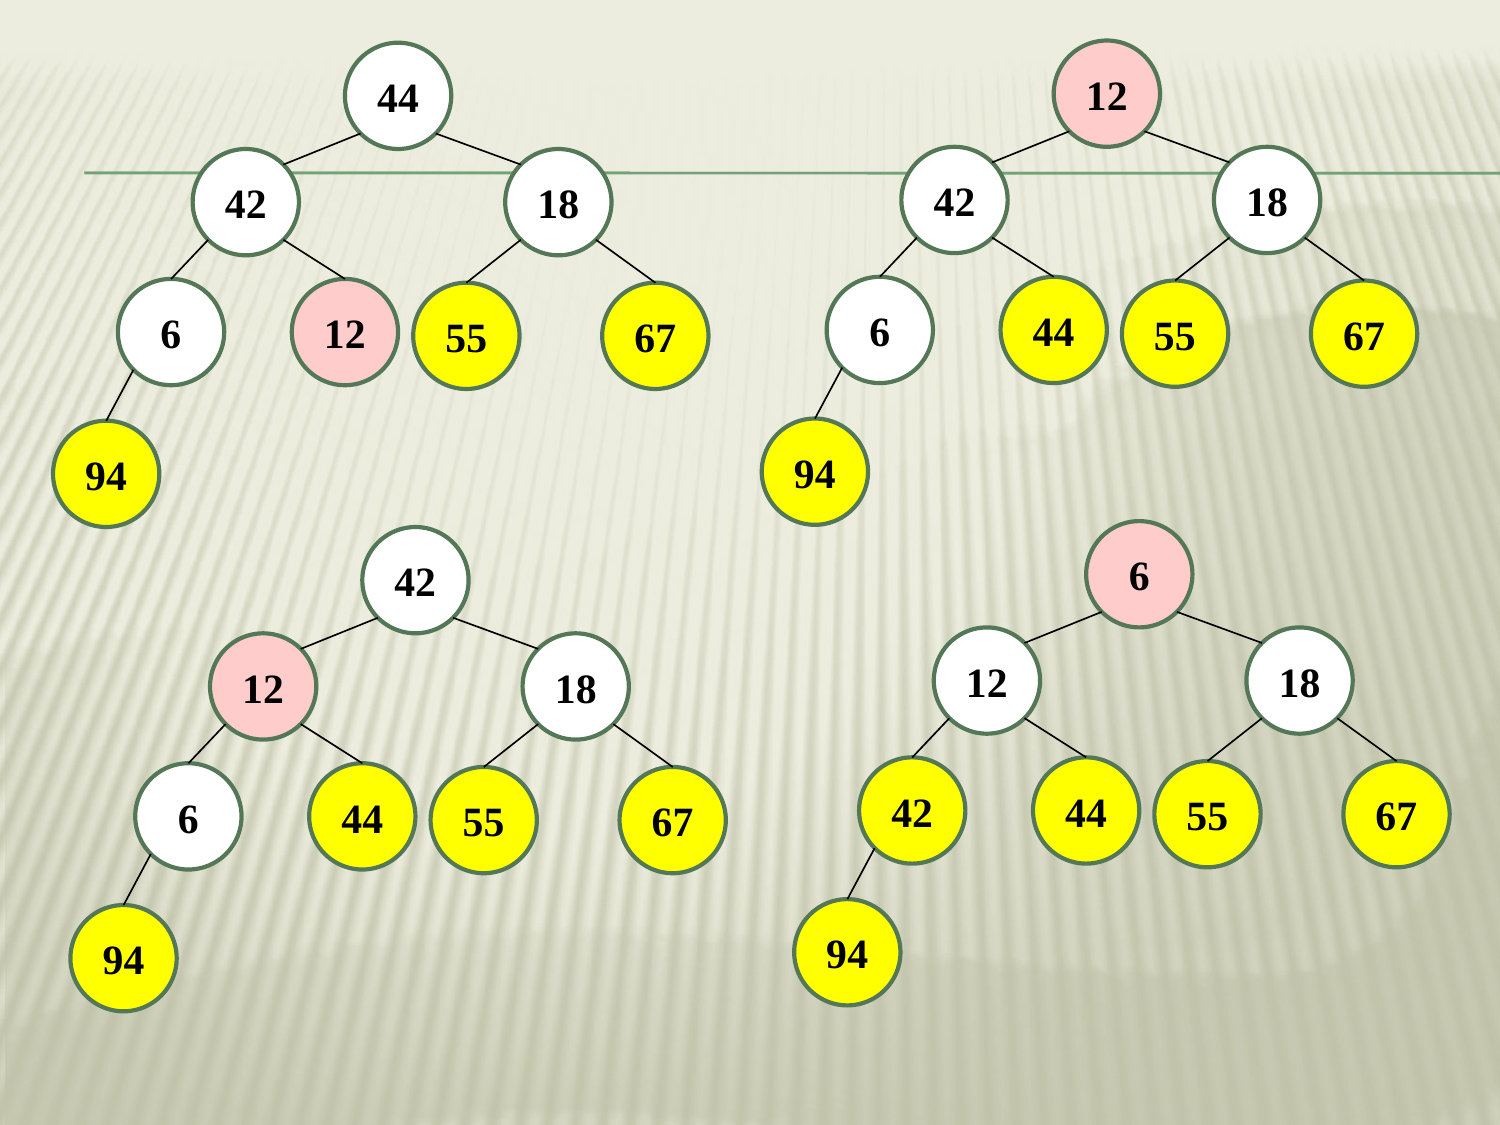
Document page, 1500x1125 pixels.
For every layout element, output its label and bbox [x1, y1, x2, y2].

text_box [793, 520, 1450, 1006]
text_box [52, 42, 709, 528]
text_box [70, 526, 727, 1012]
text_box [761, 40, 1418, 526]
